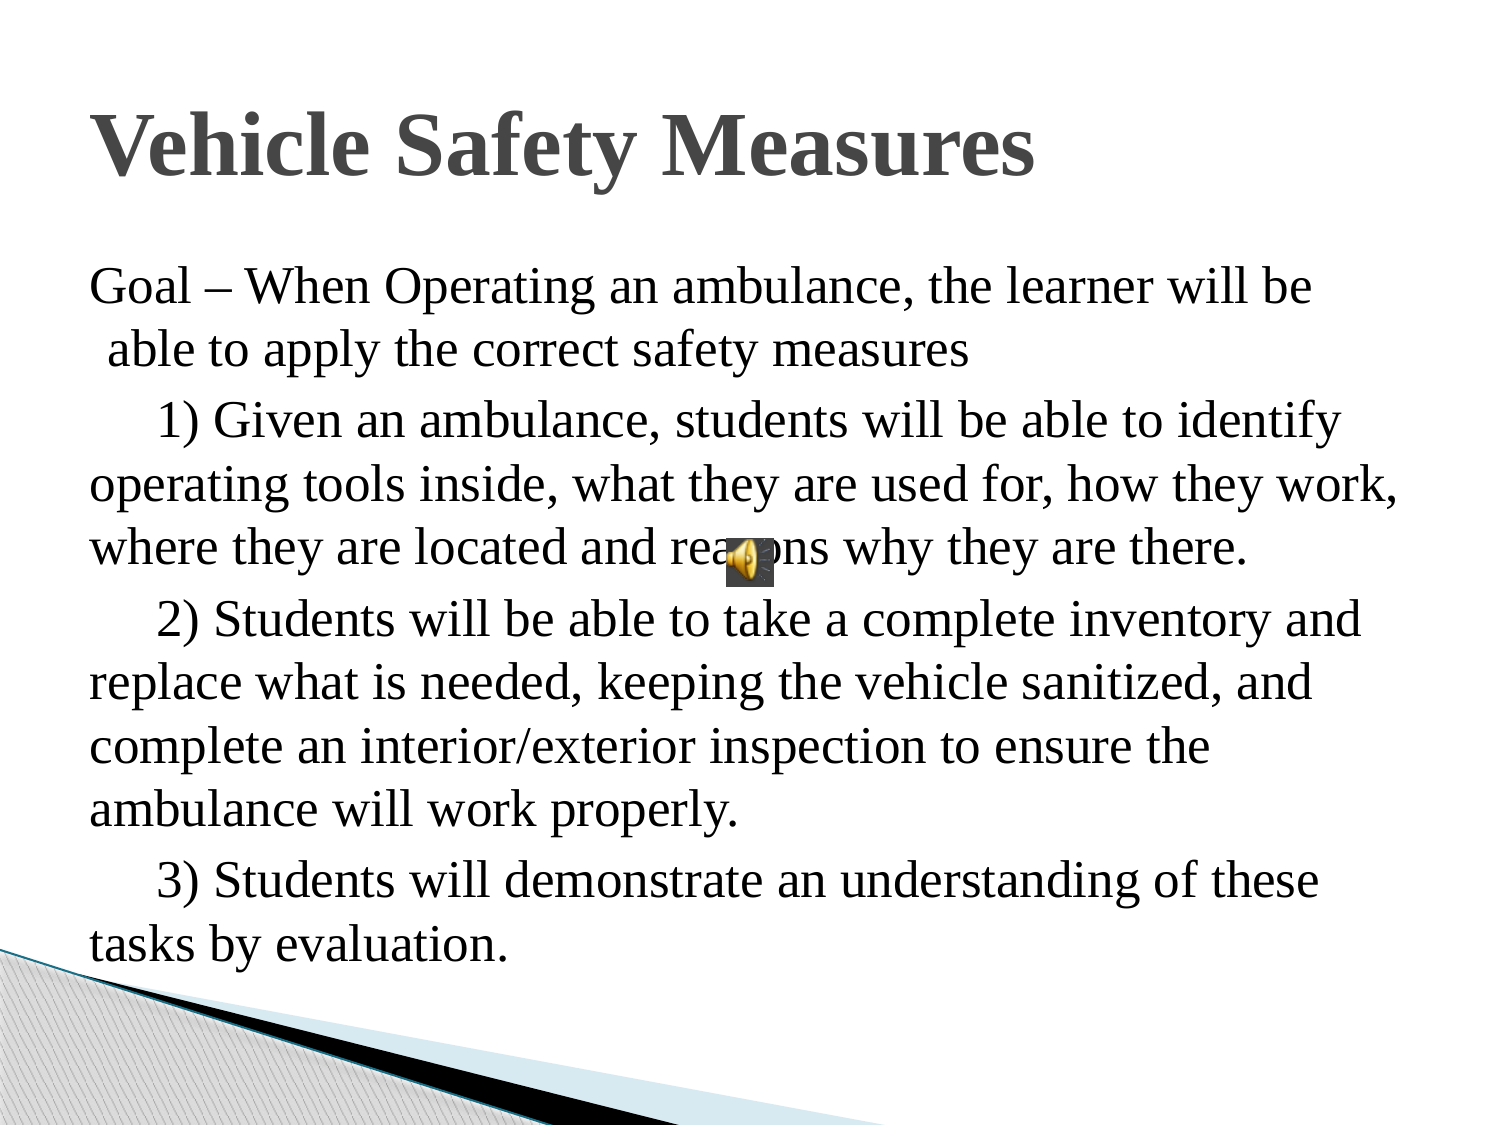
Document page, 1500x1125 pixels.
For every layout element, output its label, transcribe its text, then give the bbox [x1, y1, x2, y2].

list Goal – When Operating an ambulance, the learner will be able to apply the correct safety measures 1) Given an ambulance, students will be able to identify operating tools inside, what they are used for, how they work, where they are located and reasons why they are there. 2) Students will be able to take a complete inventory and replace what is needed, keeping the vehicle sanitized, and complete an interior/exterior inspection to ensure the ambulance will work properly. 3) Students will demonstrate an understanding of these tasks by evaluation. [75, 243, 1425, 986]
title Vehicle Safety Measures [75, 45, 1425, 233]
picture [724, 537, 776, 588]
